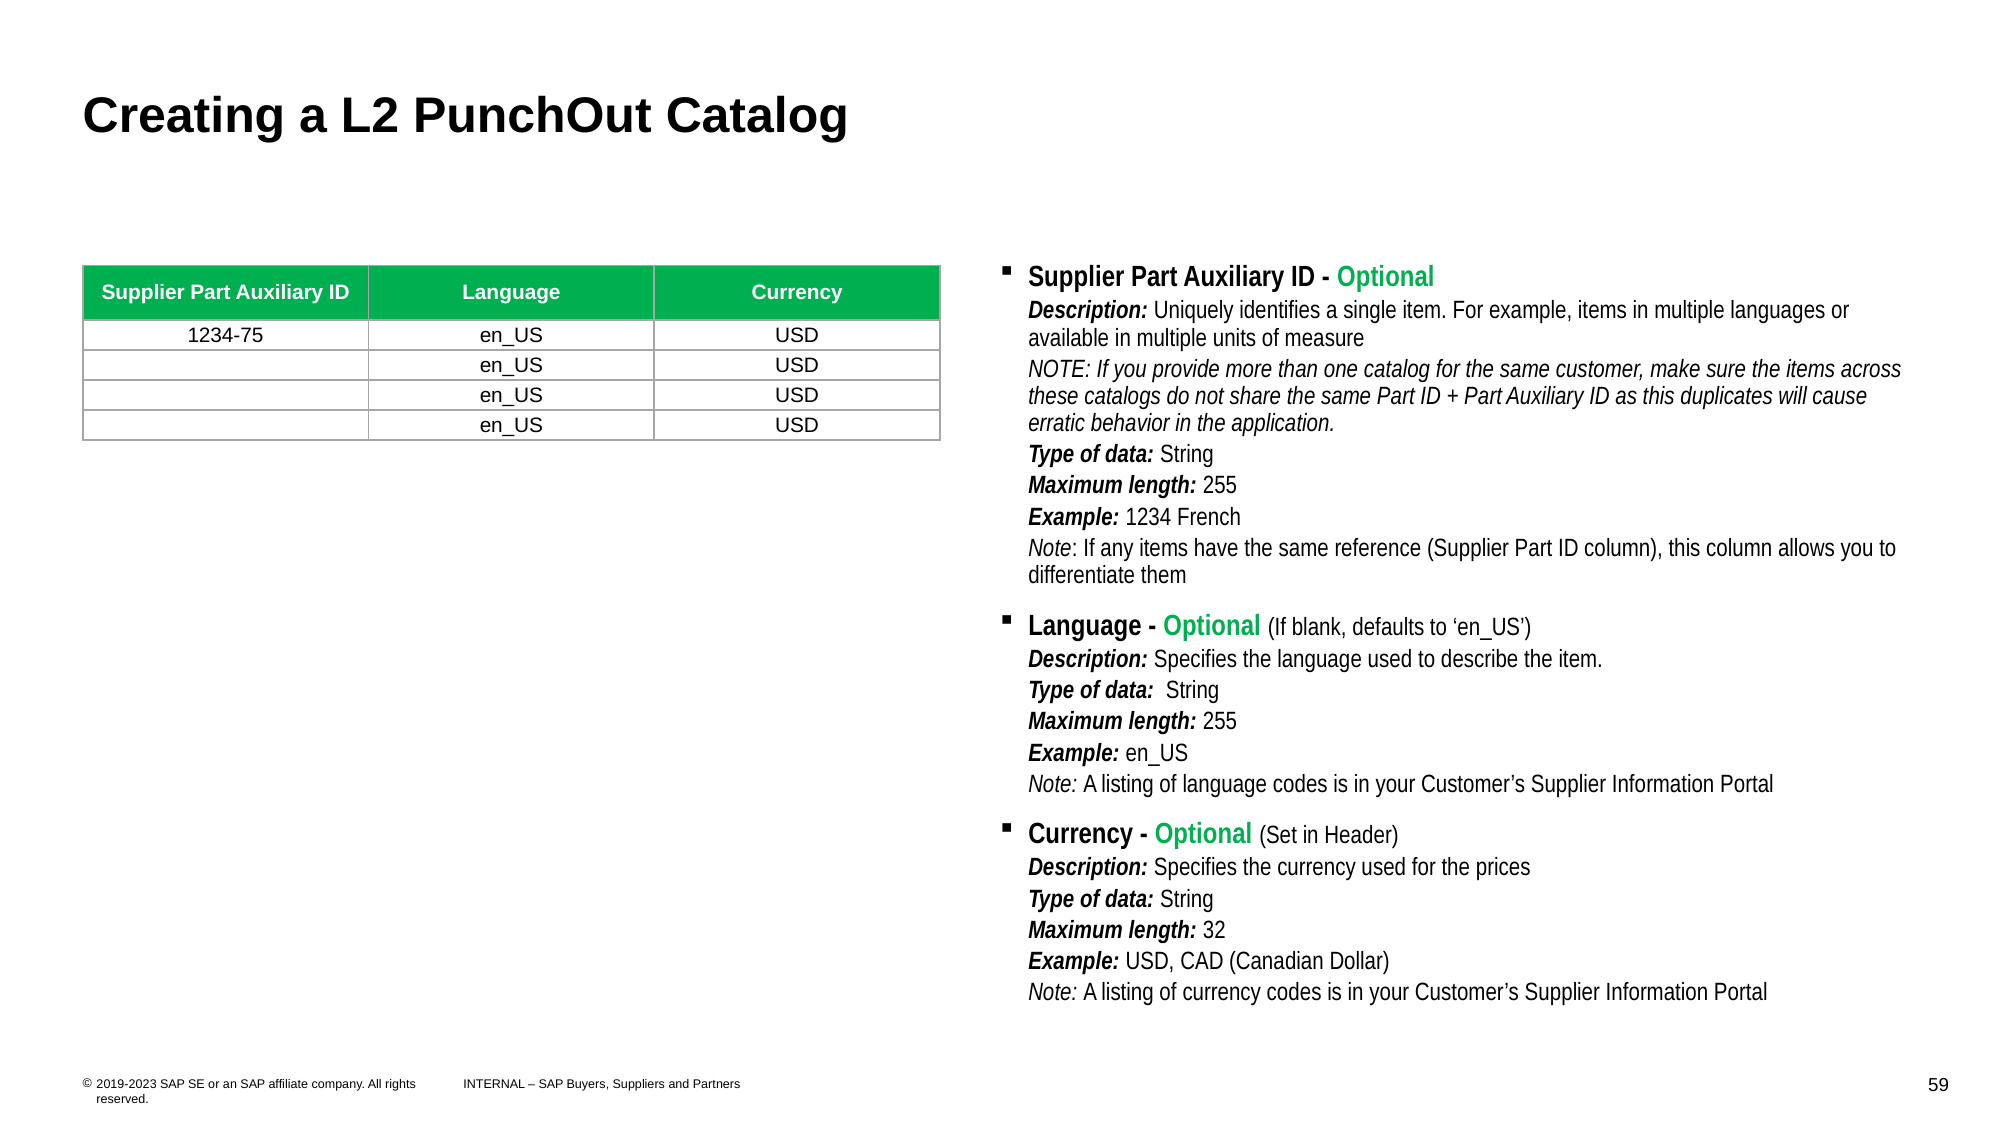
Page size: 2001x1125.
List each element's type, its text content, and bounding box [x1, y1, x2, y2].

table_header Currency [655, 266, 939, 319]
table_cell en_US [369, 381, 653, 409]
table_header Supplier Part Auxiliary ID [84, 266, 368, 319]
table_cell en_US [369, 411, 653, 439]
title Creating a L2 PunchOut Catalog [82, 82, 1918, 144]
table_cell 1234-75 [84, 321, 368, 349]
table_header Language [369, 266, 653, 319]
table_cell USD [655, 411, 939, 439]
table_cell [84, 381, 368, 409]
text_box Supplier Part Auxiliary ID - Optional Description: Uniquely identifies a single item. For example, items in multiple languages or available in multiple units of measure NOTE: If you provide more than one catalog for the same customer, make sure the items across these catalogs do not share the same Part ID + Part Auxiliary ID as this duplicates will cause erratic behavior in the application. Type of data: String Maximum length: 255 Example: 1234 French Note: If any items have the same reference (Supplier Part ID column), this column allows you to differentiate them Language - Optional (If blank, defaults to ‘en_US’) Description: Specifies the language used to describe the item. Type of data: String Maximum length: 255 Example: en_US Note: A listing of language codes is in your Customer’s Supplier Information Portal Currency - Optional (Set in Header) Description: Specifies the currency used for the prices Type of data: String Maximum length: 32 Example: USD, CAD (Canadian Dollar) Note: A listing of currency codes is in your Customer’s Supplier Information Portal [1000, 265, 1918, 1059]
table_cell USD [655, 321, 939, 349]
table_cell [84, 351, 368, 379]
table_cell [84, 411, 368, 439]
table_cell en_US [369, 321, 653, 349]
table_cell USD [655, 351, 939, 379]
table_cell en_US [369, 351, 653, 379]
table_cell USD [655, 381, 939, 409]
